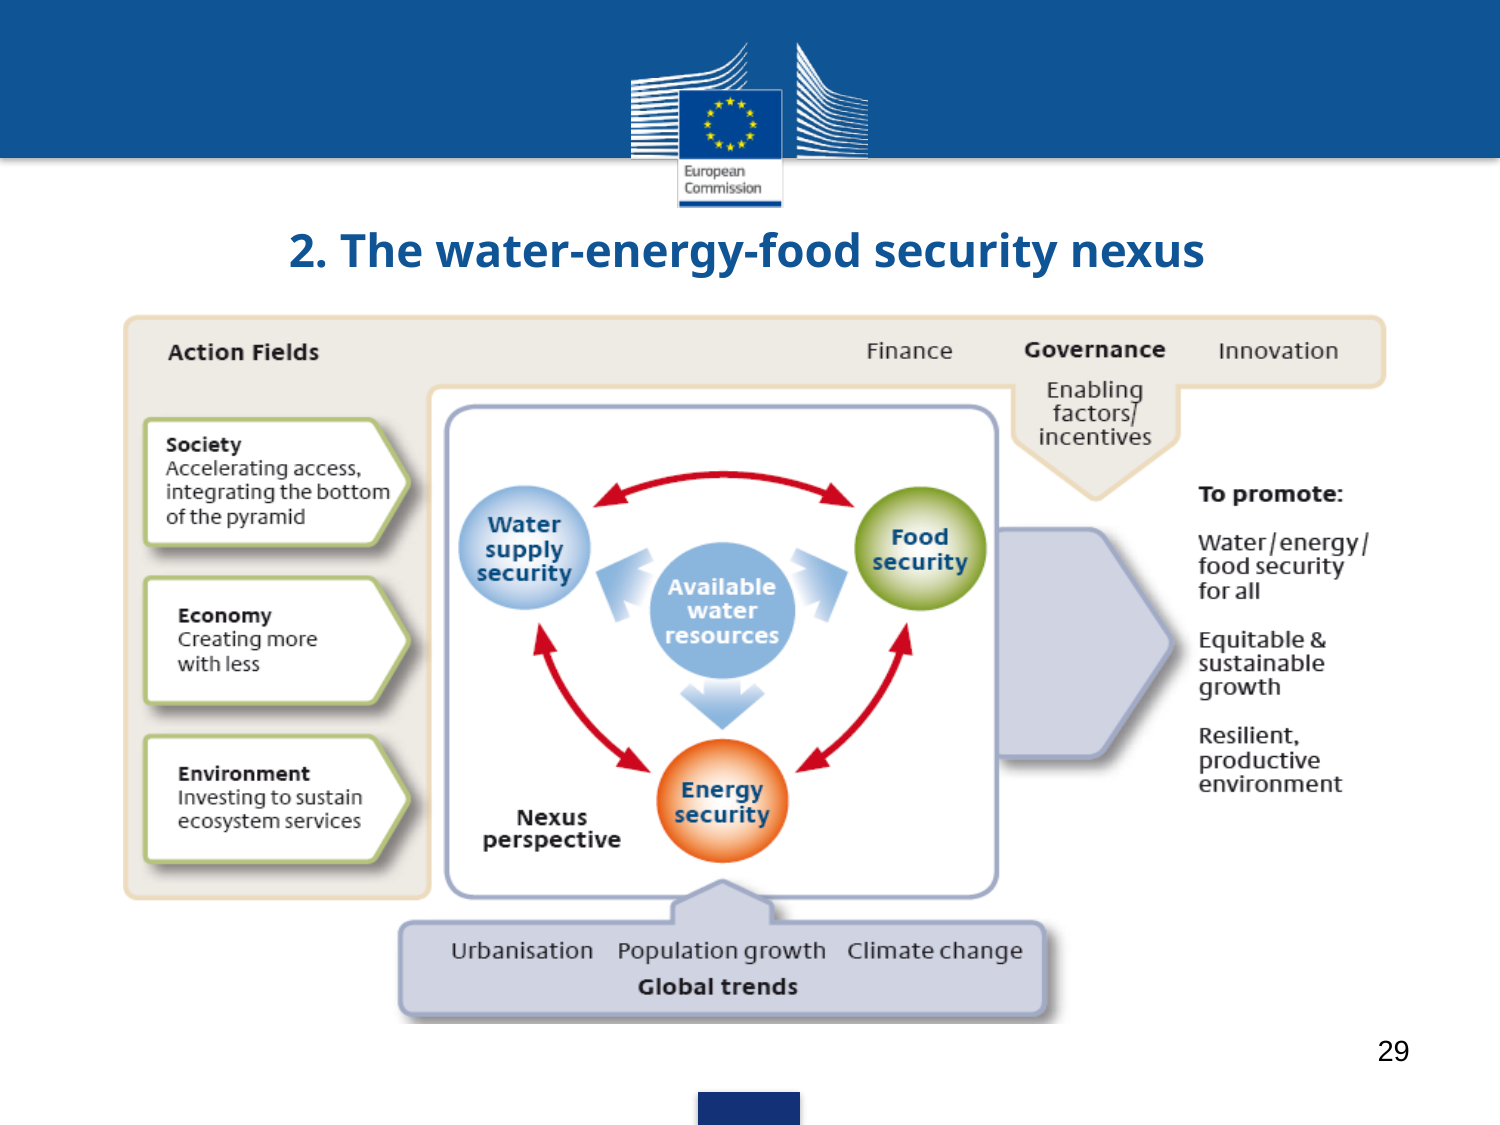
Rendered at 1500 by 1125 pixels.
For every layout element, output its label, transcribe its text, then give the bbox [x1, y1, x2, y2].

picture [631, 42, 868, 125]
title 2. The water-energy-food security nexus [64, 125, 1415, 374]
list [123, 302, 1388, 1024]
slide_number 29 [1074, 1024, 1425, 1103]
